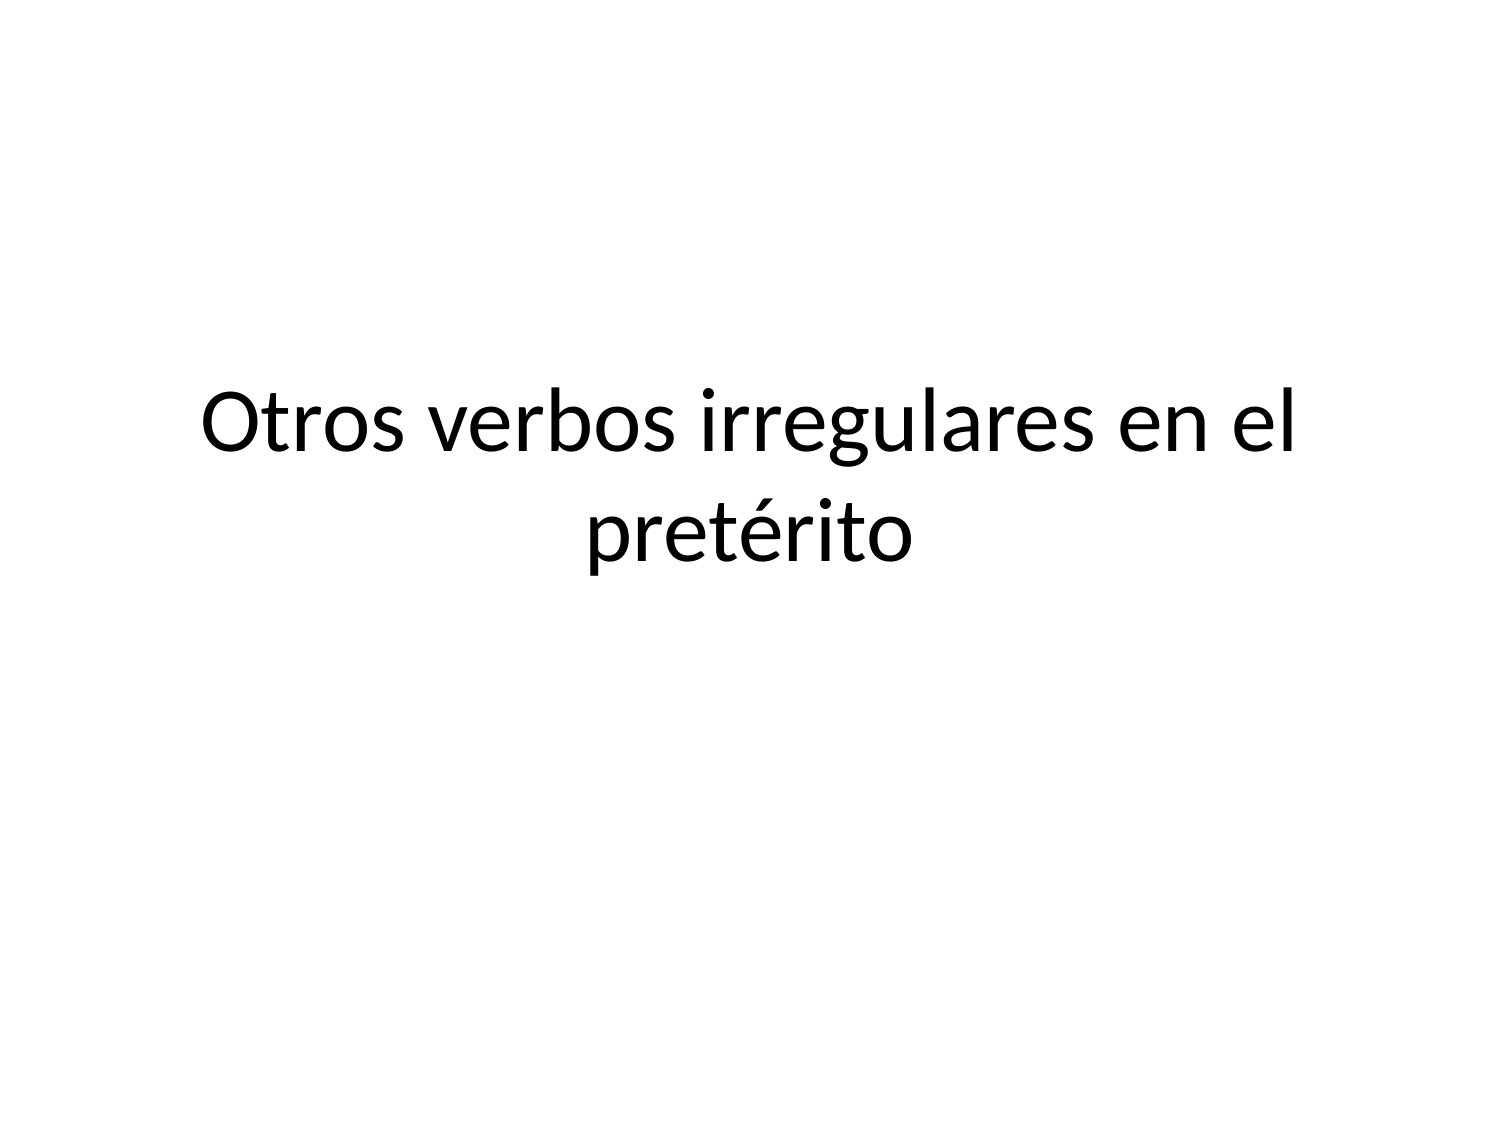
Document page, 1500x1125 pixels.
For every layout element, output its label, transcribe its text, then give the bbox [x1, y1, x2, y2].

title Otros verbos irregulares en el pretérito [112, 349, 1388, 591]
